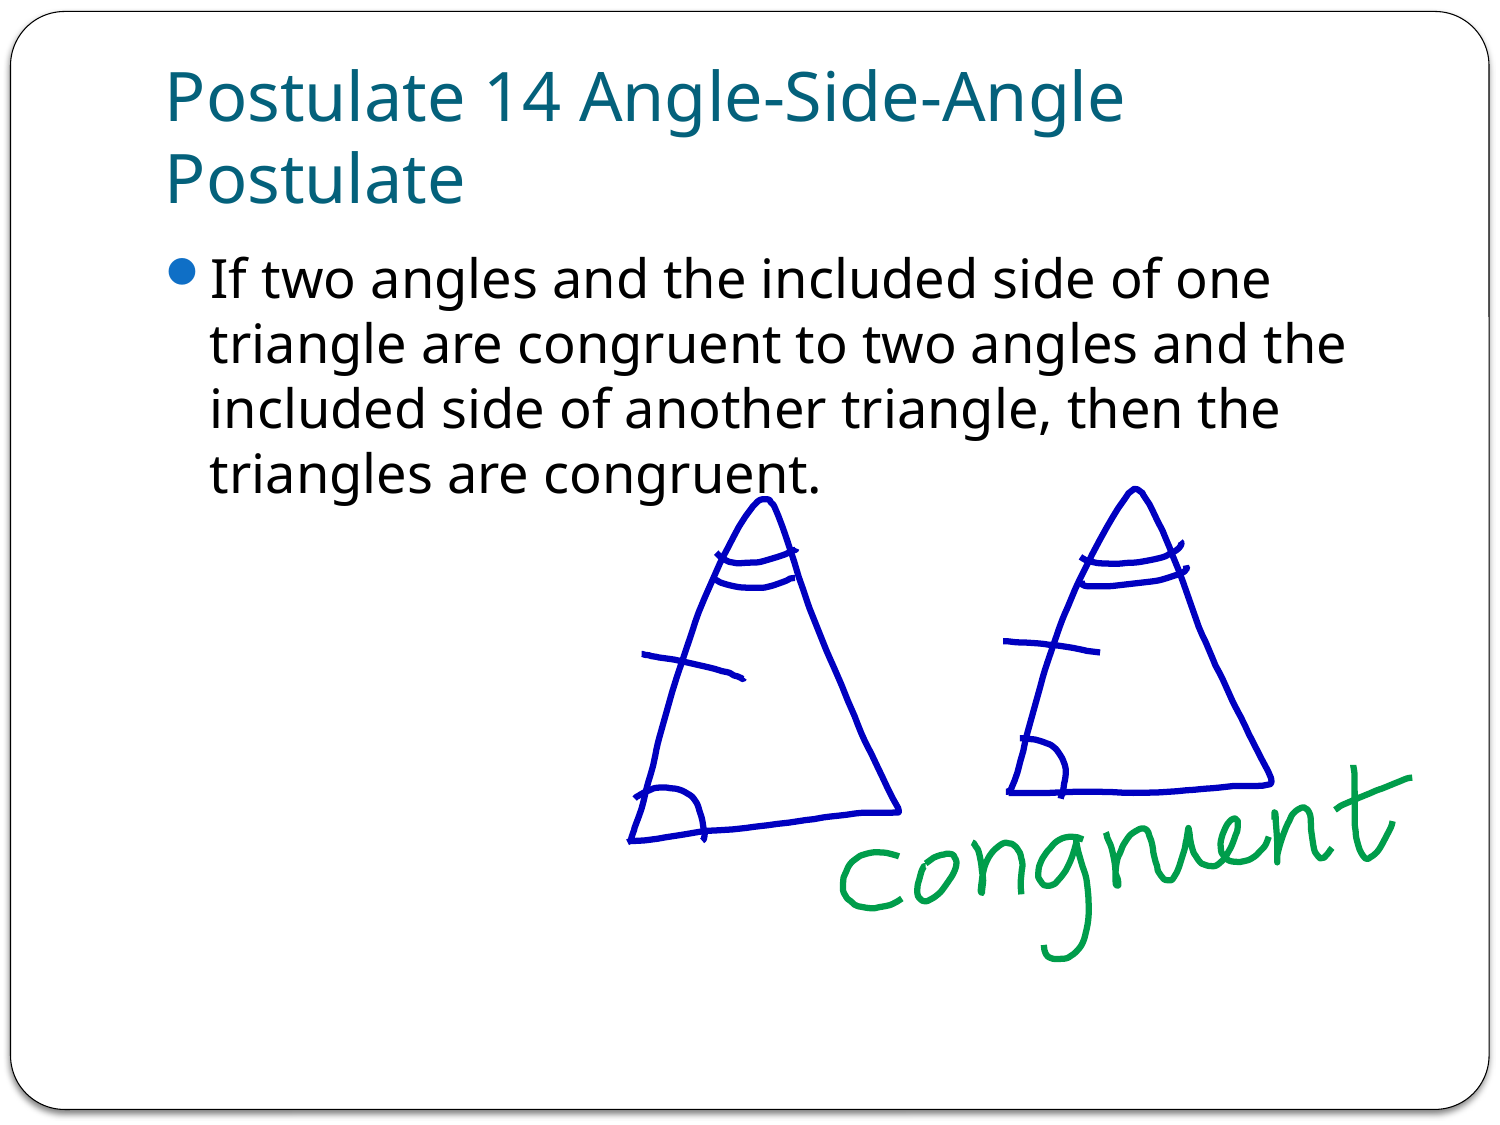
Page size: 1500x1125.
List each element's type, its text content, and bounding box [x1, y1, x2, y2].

text_box [1003, 640, 1101, 654]
text_box [712, 577, 795, 589]
text_box [1091, 488, 1169, 555]
text_box [842, 851, 903, 910]
title Postulate 14 Angle-Side-Angle Postulate [150, 45, 1425, 233]
text_box [916, 852, 958, 903]
text_box [1025, 554, 1273, 794]
text_box [715, 548, 798, 564]
text_box [1037, 835, 1090, 960]
text_box [1334, 776, 1413, 811]
text_box [1005, 745, 1056, 794]
text_box [1105, 817, 1270, 887]
text_box [645, 552, 900, 832]
text_box [1019, 737, 1067, 799]
list If two angles and the included side of one triangle are congruent to two angles and the included side of another triangle, then the triangles are congruent. [150, 237, 1425, 988]
text_box [634, 786, 706, 842]
text_box [1273, 806, 1333, 864]
text_box [971, 841, 1024, 895]
text_box [1353, 794, 1394, 860]
text_box [1081, 565, 1188, 588]
text_box [641, 653, 745, 680]
text_box [1352, 764, 1372, 799]
text_box [1080, 540, 1183, 565]
text_box [627, 804, 691, 843]
text_box [724, 498, 791, 552]
